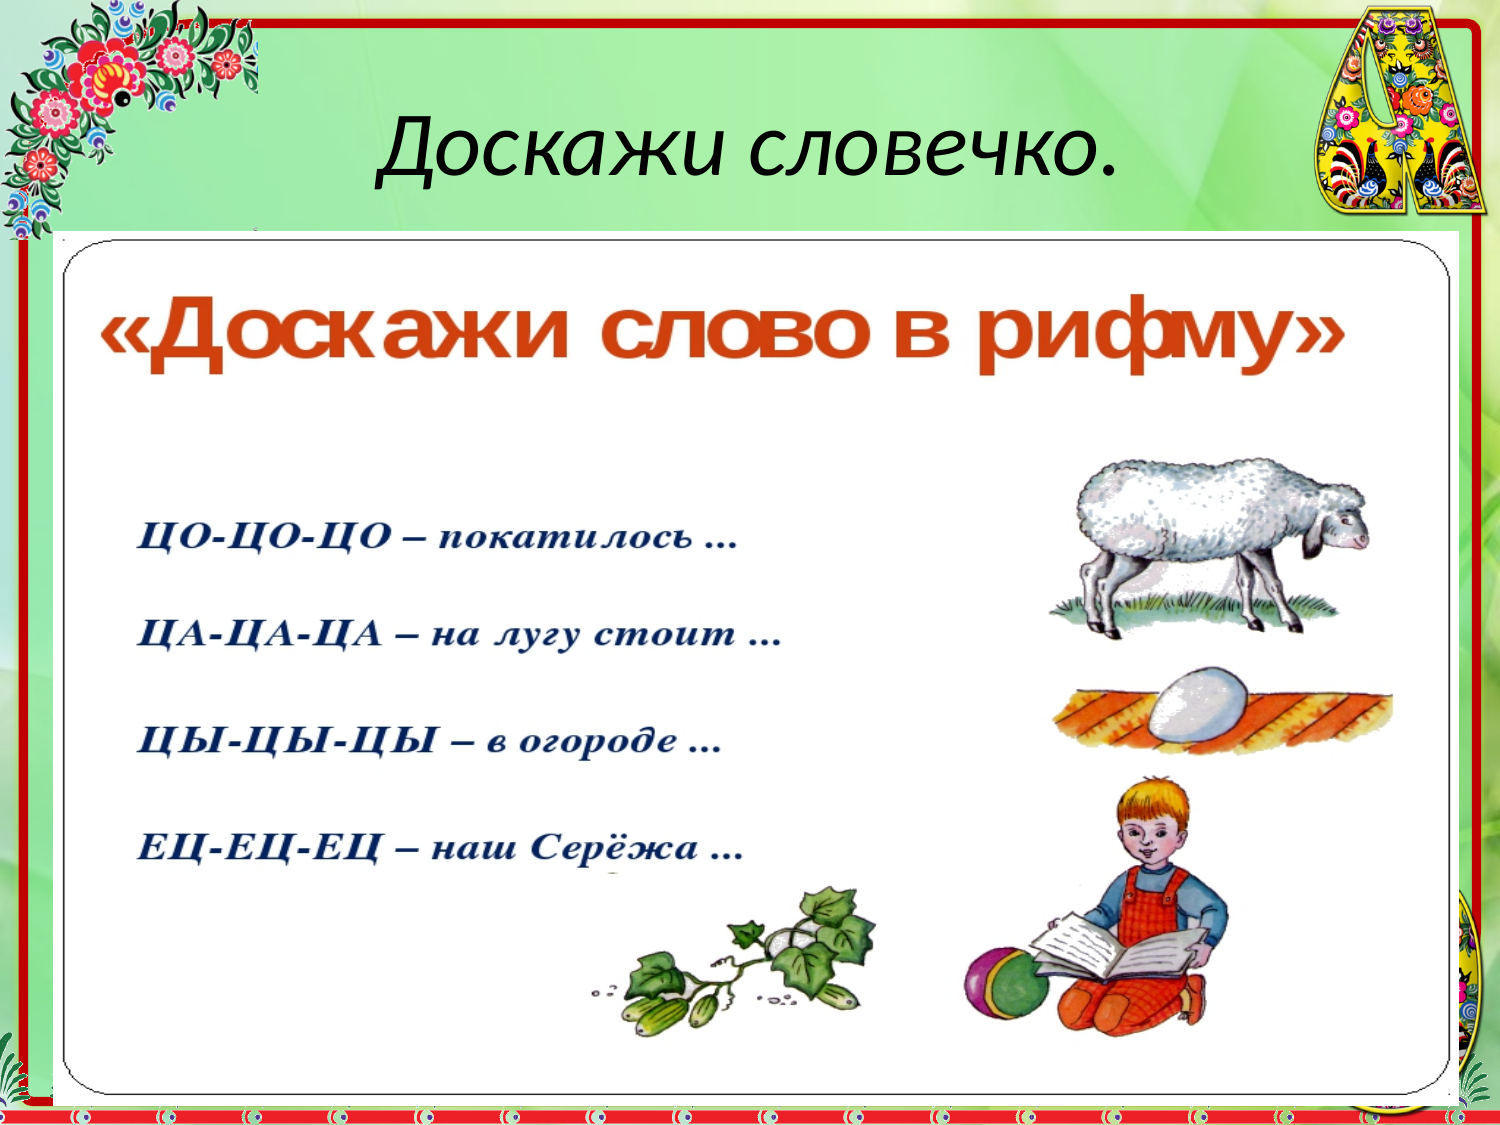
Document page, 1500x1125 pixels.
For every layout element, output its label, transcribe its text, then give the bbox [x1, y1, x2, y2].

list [52, 231, 1459, 1107]
picture [0, 0, 1500, 1125]
title Доскажи словечко. [75, 45, 1425, 230]
